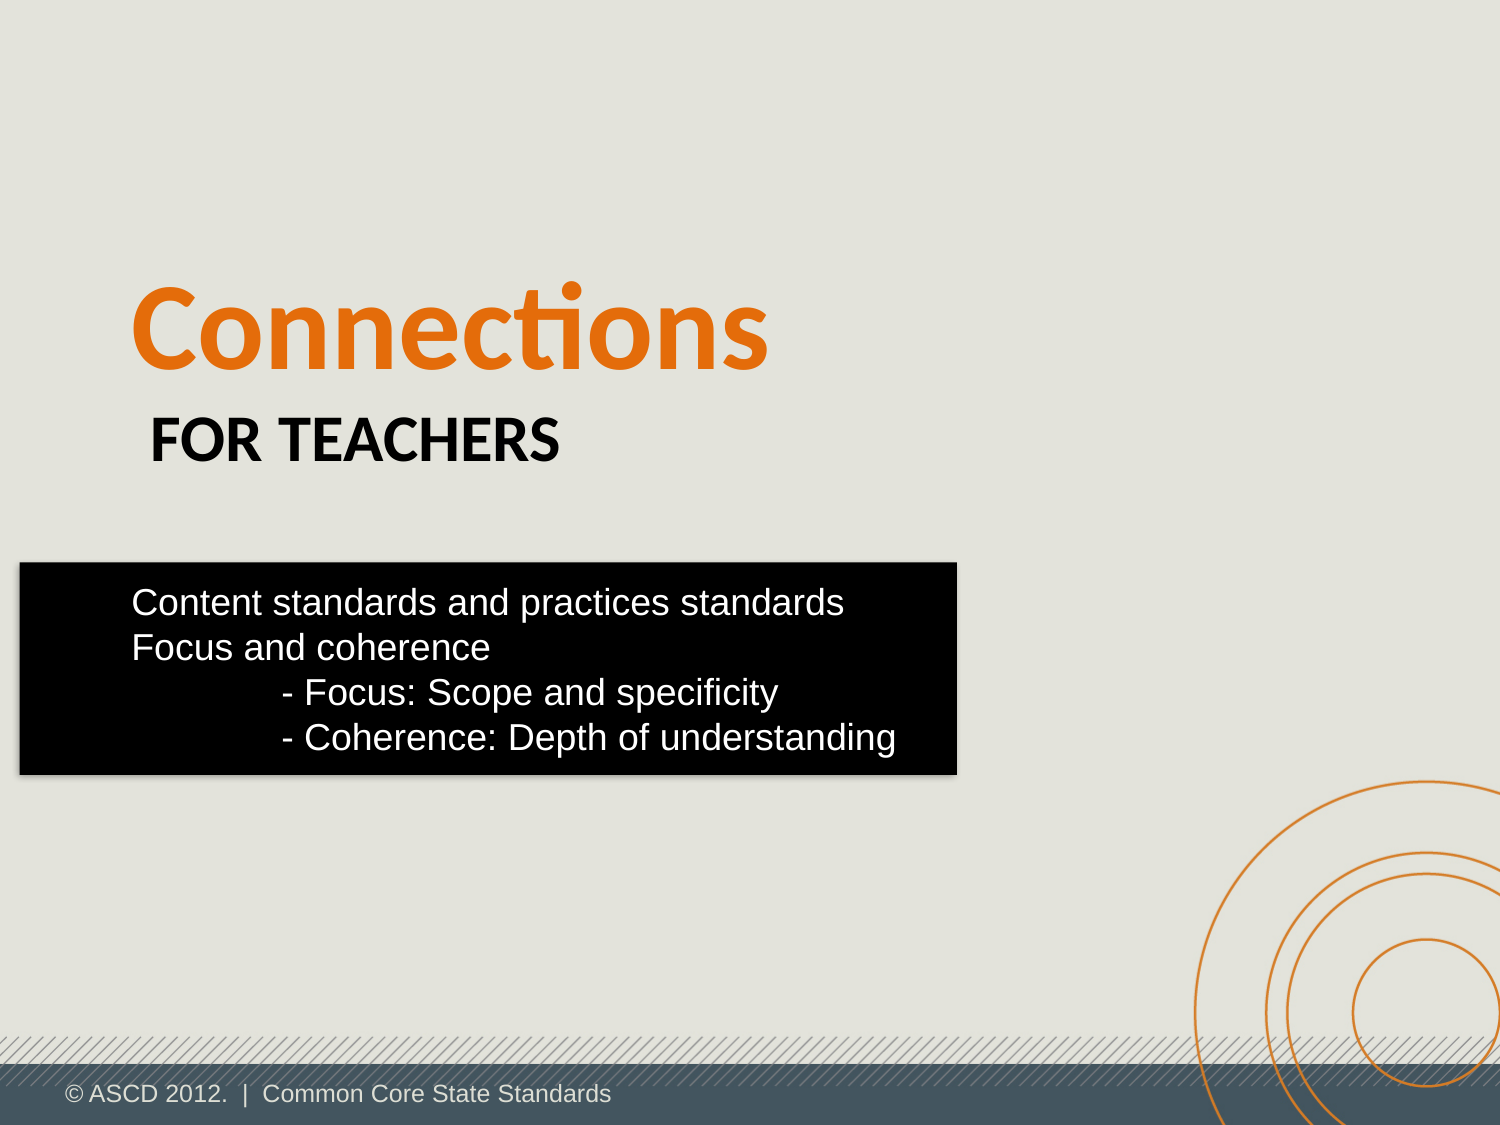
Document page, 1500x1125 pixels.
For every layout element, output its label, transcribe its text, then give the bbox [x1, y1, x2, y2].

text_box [19, 562, 1376, 776]
picture [0, 0, 1500, 1125]
text_box Connections [116, 237, 800, 400]
title FOR TEACHERS [135, 387, 901, 478]
slide_number © ASCD 2012. | Common Core State Standards [50, 1070, 925, 1120]
